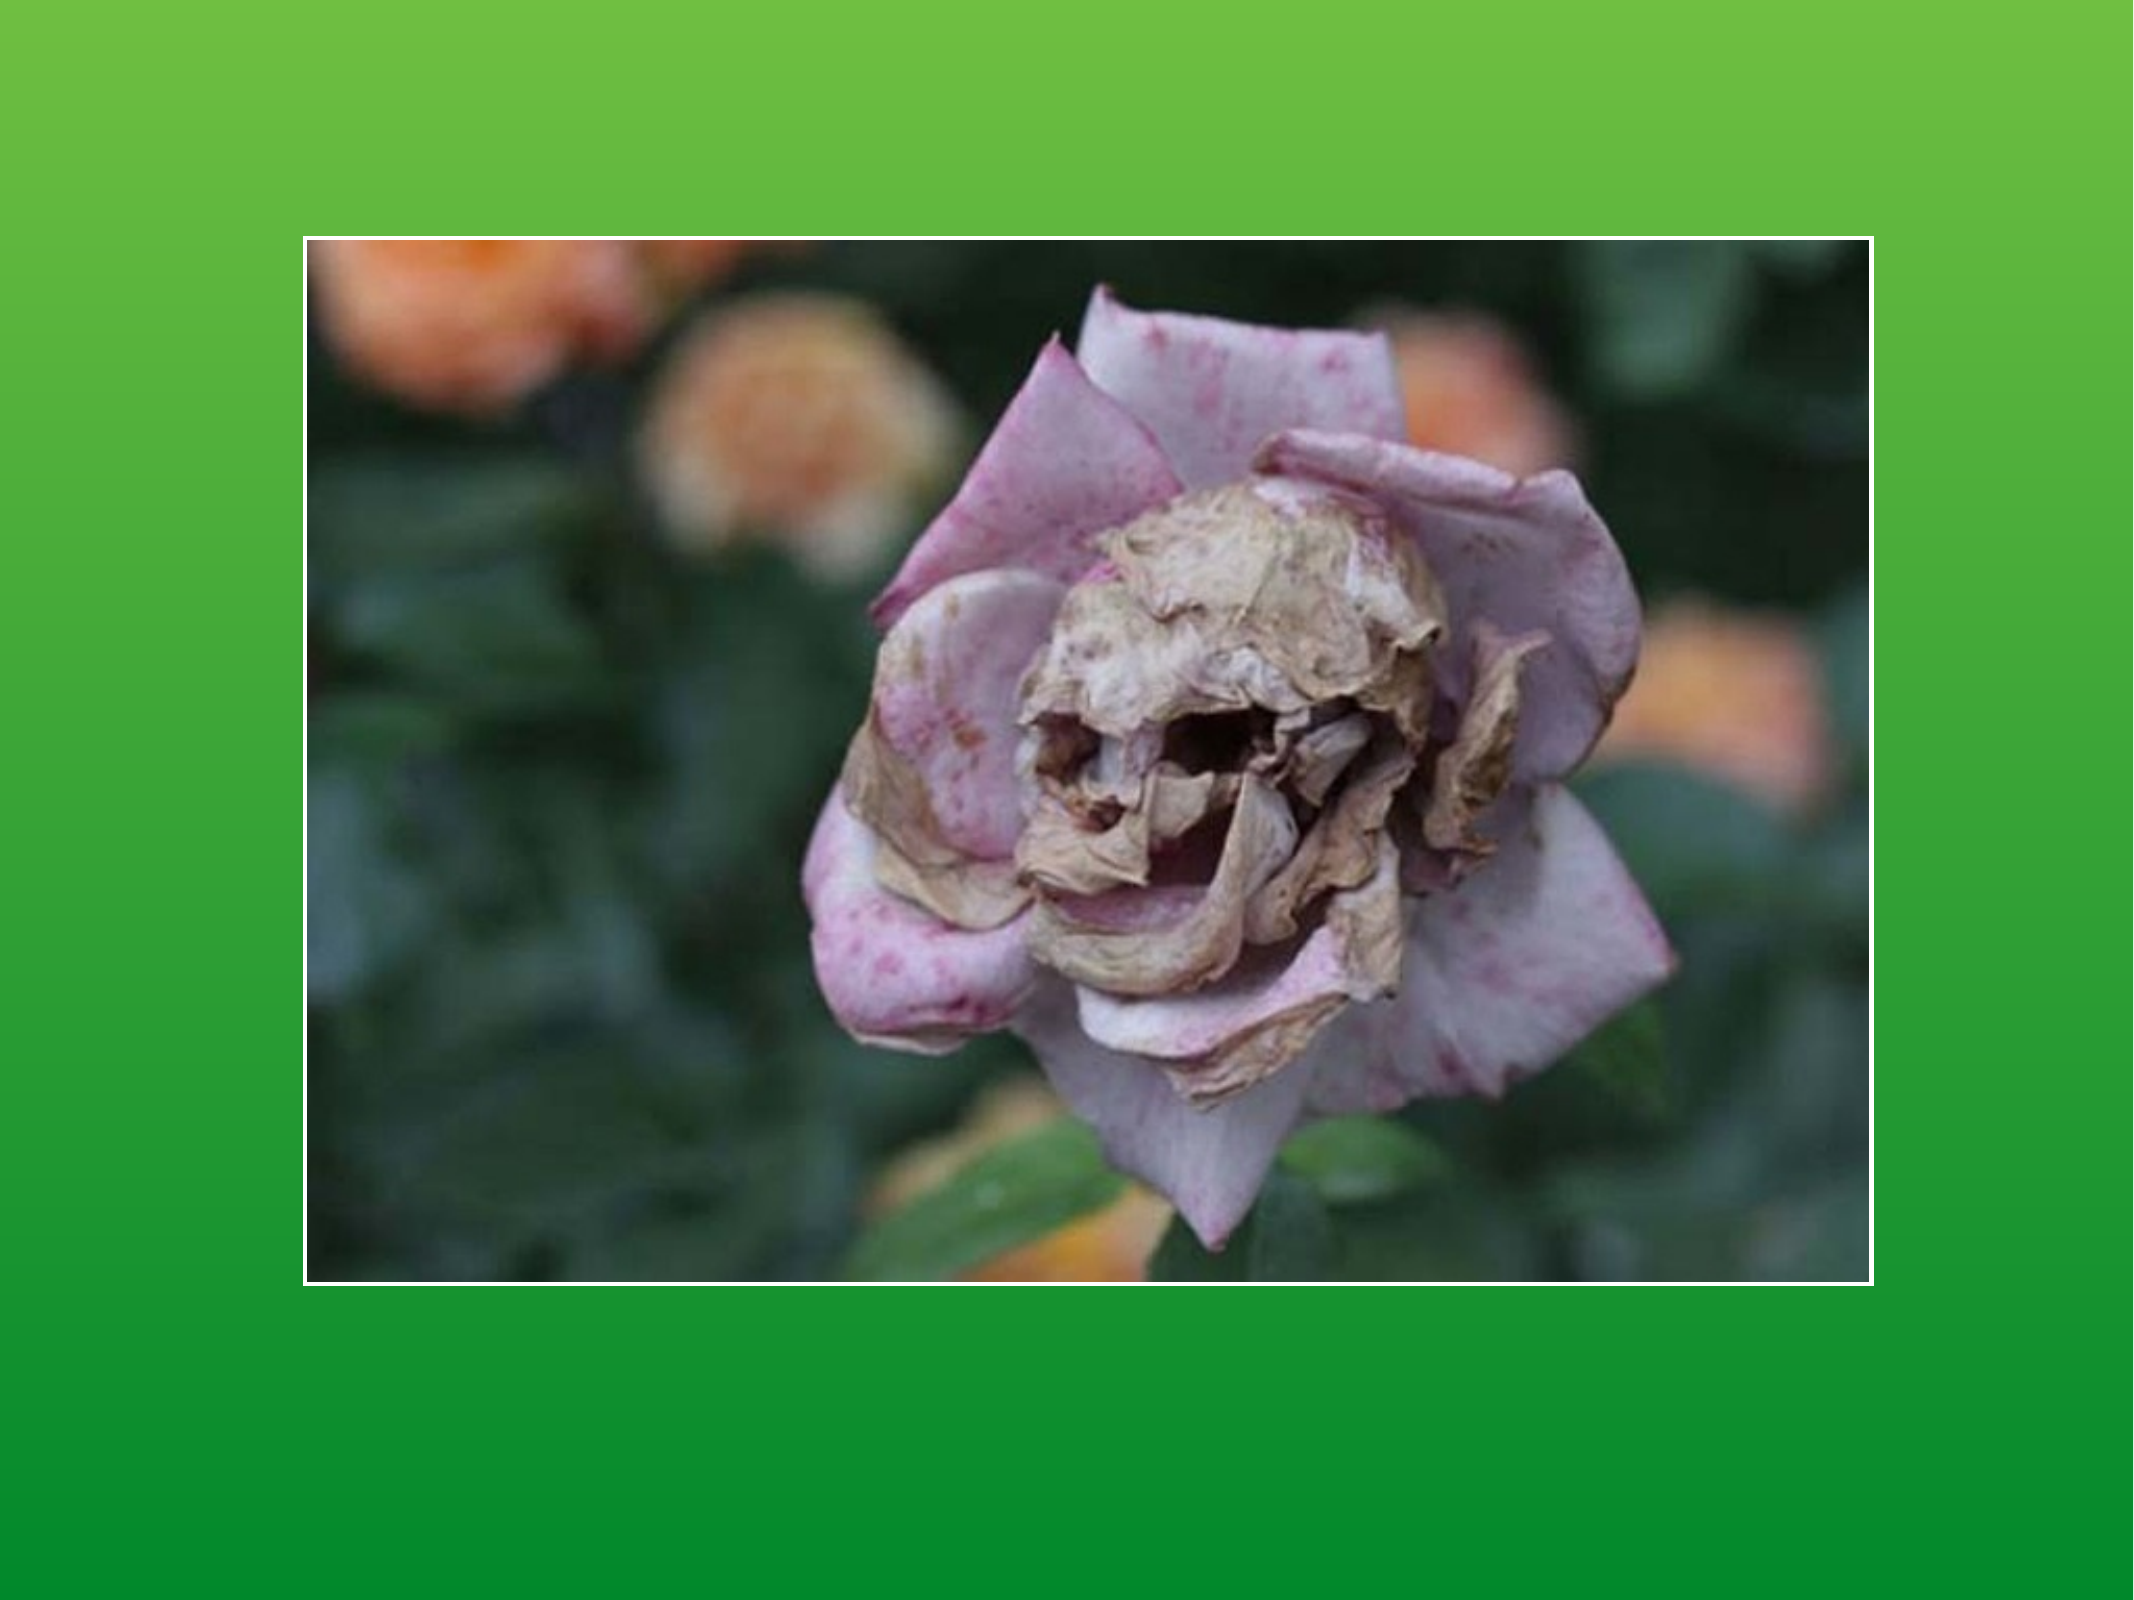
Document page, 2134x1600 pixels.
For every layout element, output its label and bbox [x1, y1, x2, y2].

picture [306, 239, 1870, 1282]
